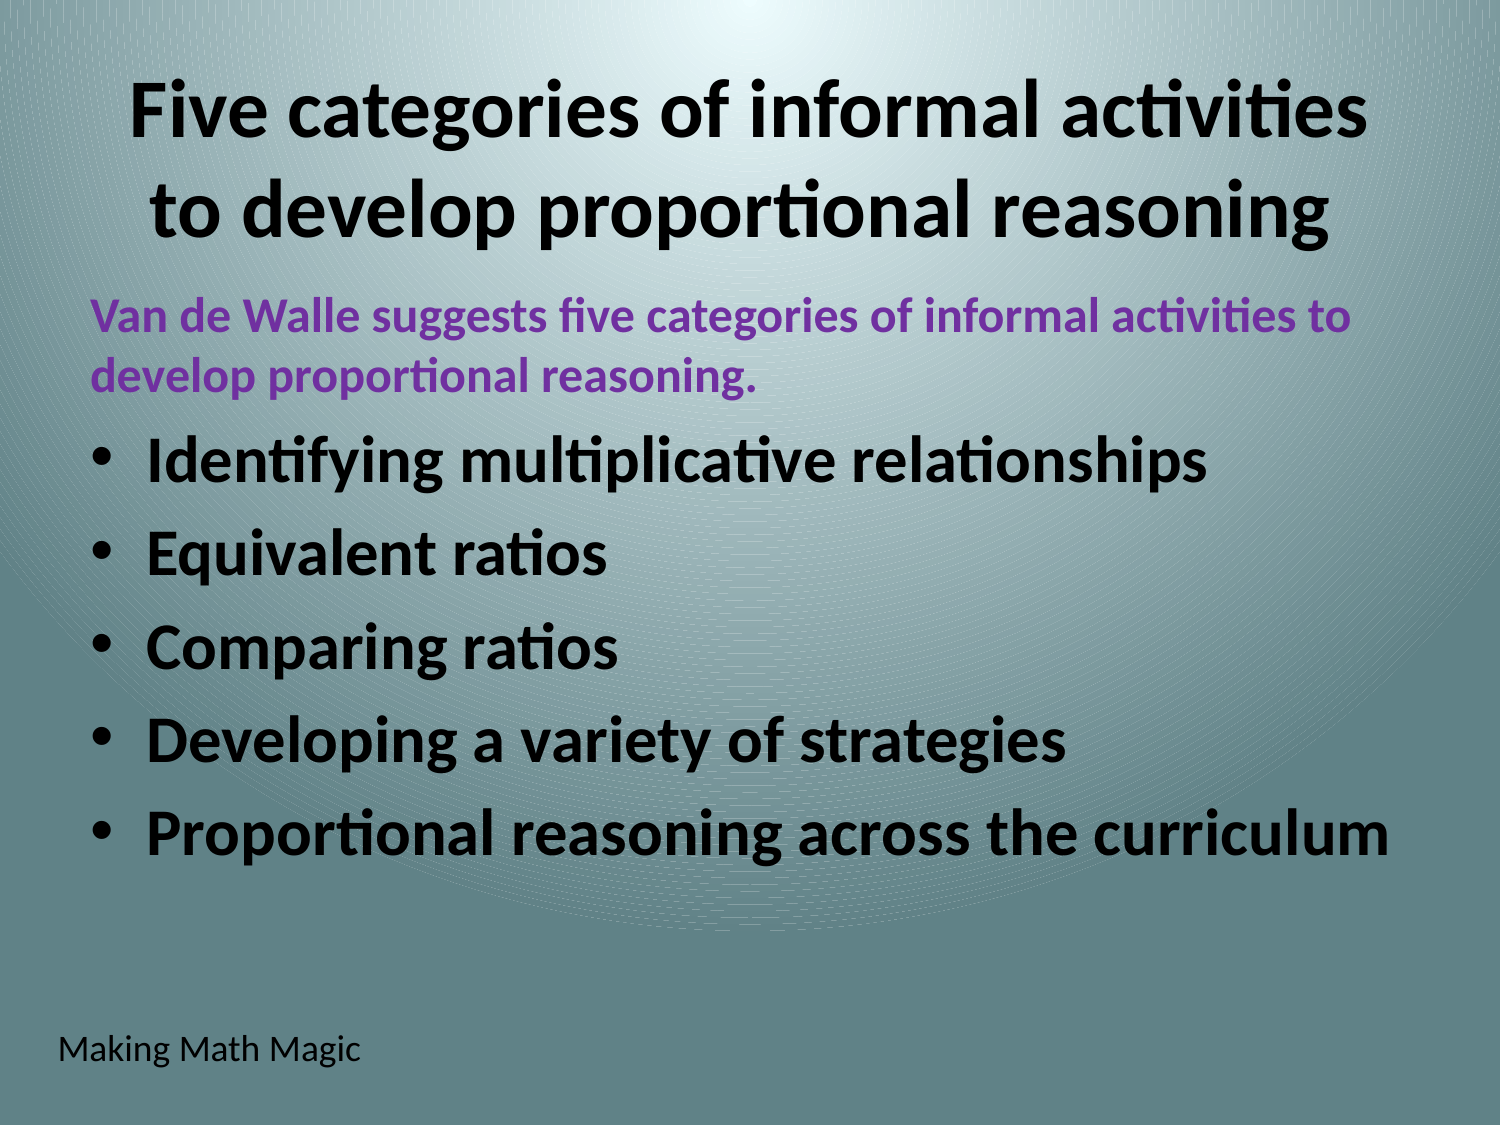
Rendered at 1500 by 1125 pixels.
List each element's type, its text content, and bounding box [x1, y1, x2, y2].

title Five categories of informal activities to develop proportional reasoning [74, 99, 1426, 274]
list Van de Walle suggests five categories of informal activities to develop proportional reasoning. Identifying multiplicative relationships Equivalent ratios Comparing ratios Developing a variety of strategies Proportional reasoning across the curriculum [74, 274, 1426, 1018]
text_box Making Math Magic [42, 1016, 531, 1077]
